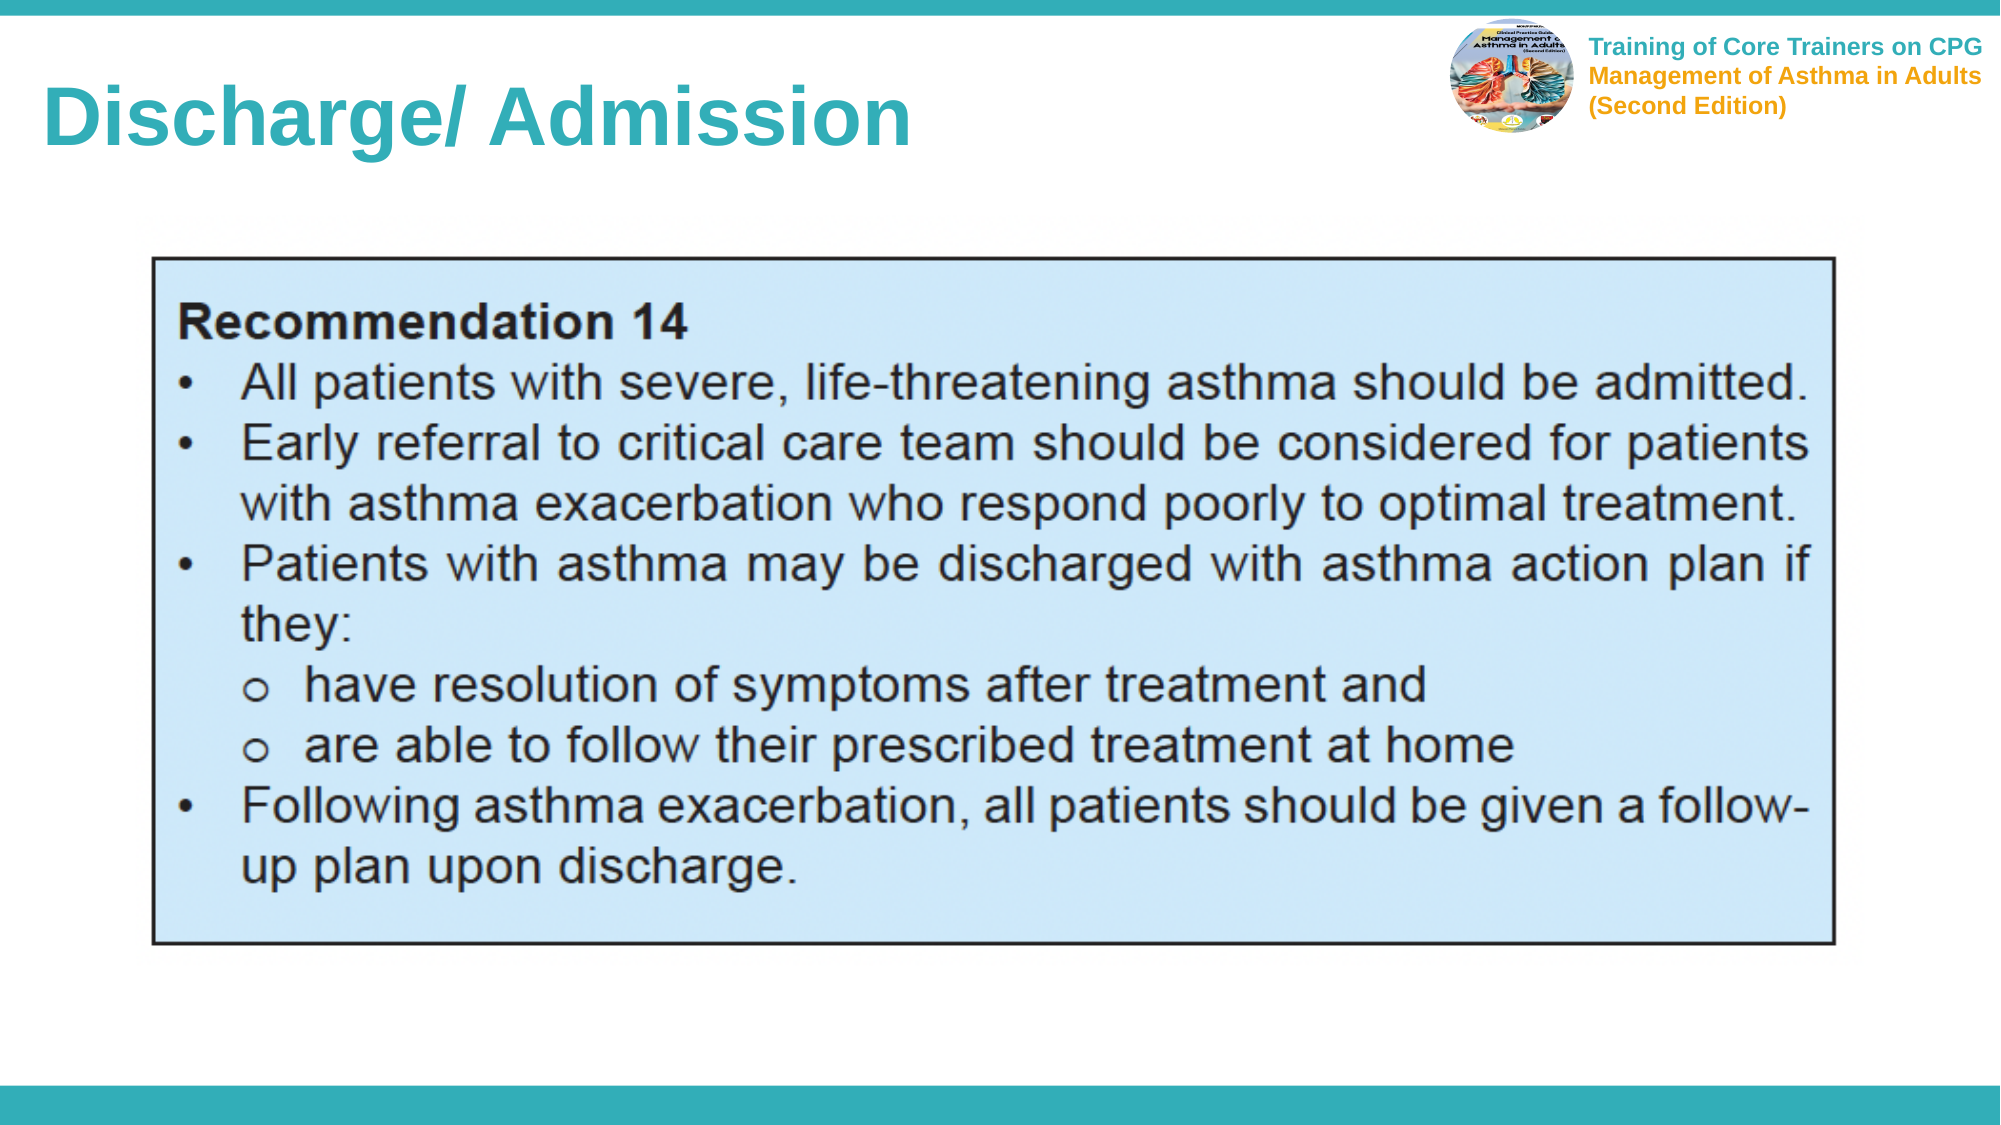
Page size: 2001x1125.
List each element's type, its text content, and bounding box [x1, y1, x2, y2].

list Discharge/ Admission [27, 49, 1476, 176]
picture [134, 215, 1866, 966]
picture [1457, 18, 1574, 133]
